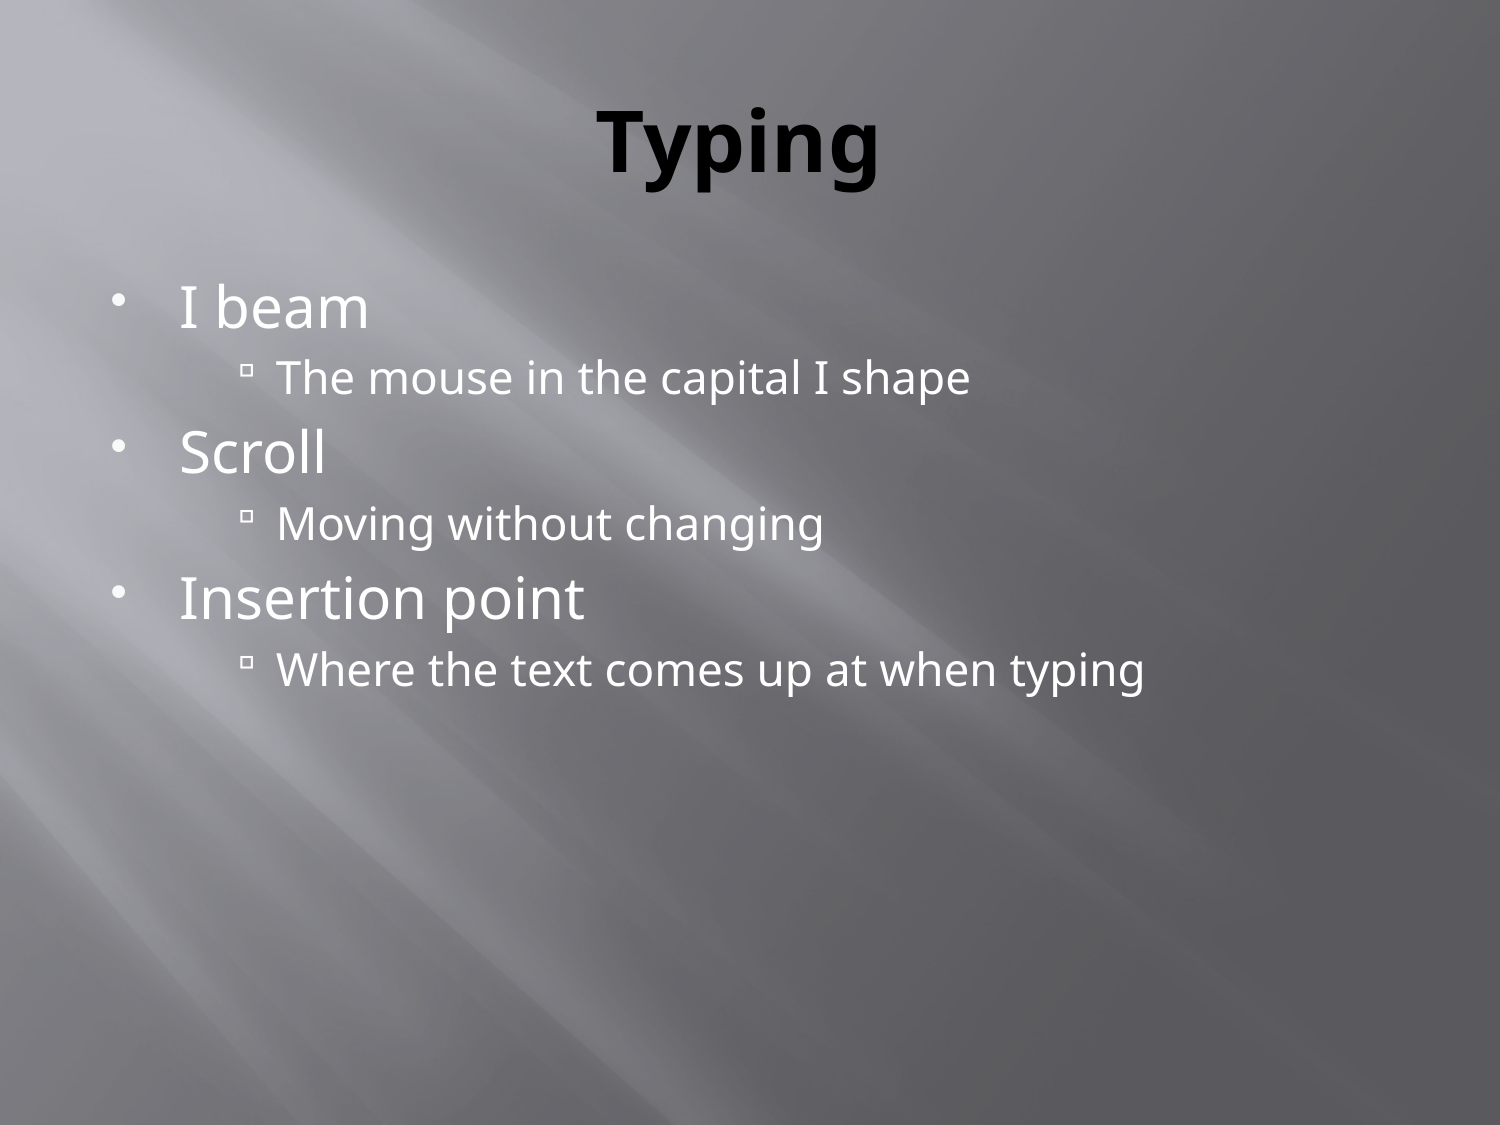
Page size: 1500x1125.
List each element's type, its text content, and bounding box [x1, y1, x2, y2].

title Typing [75, 45, 1425, 233]
list I beam The mouse in the capital I shape Scroll Moving without changing Insertion point Where the text comes up at when typing [75, 262, 1425, 1035]
